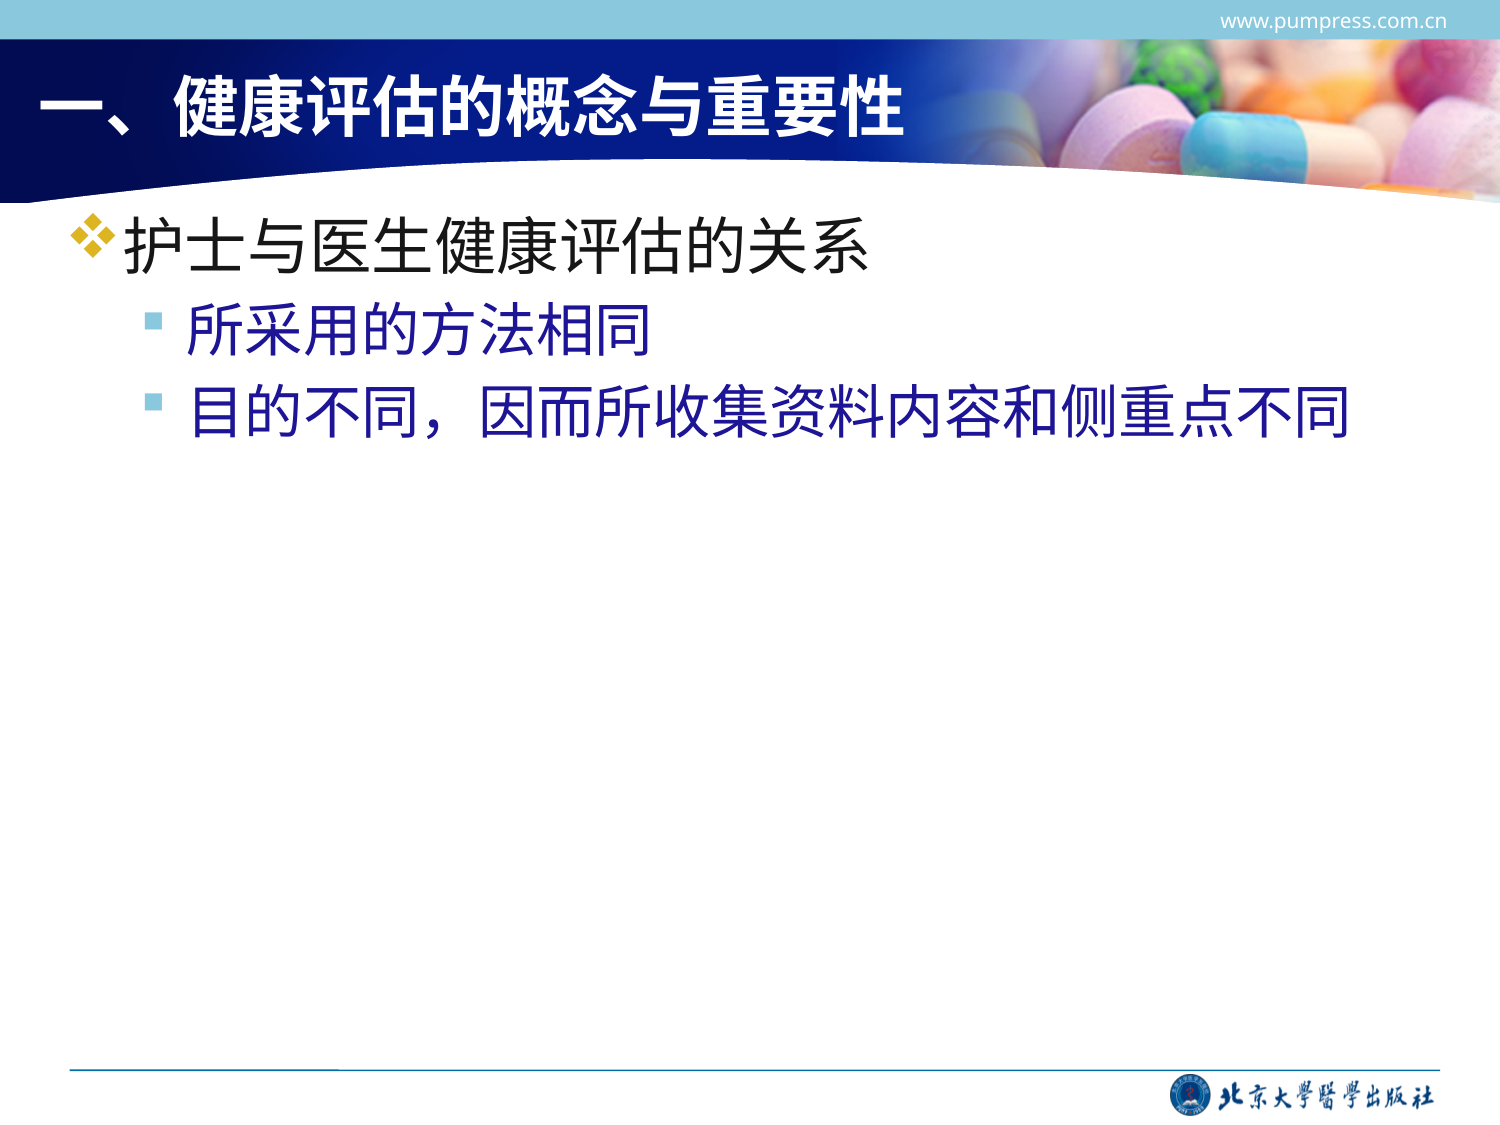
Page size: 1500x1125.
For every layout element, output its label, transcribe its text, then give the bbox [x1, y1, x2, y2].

title 一、健康评估的概念与重要性 [23, 58, 1349, 152]
picture [0, 40, 1500, 203]
slide_number www.pumpress.com.cn [1024, 0, 1463, 38]
list 护士与医生健康评估的关系 所采用的方法相同 目的不同，因而所收集资料内容和侧重点不同 [49, 198, 1463, 1026]
picture [1170, 1074, 1436, 1118]
